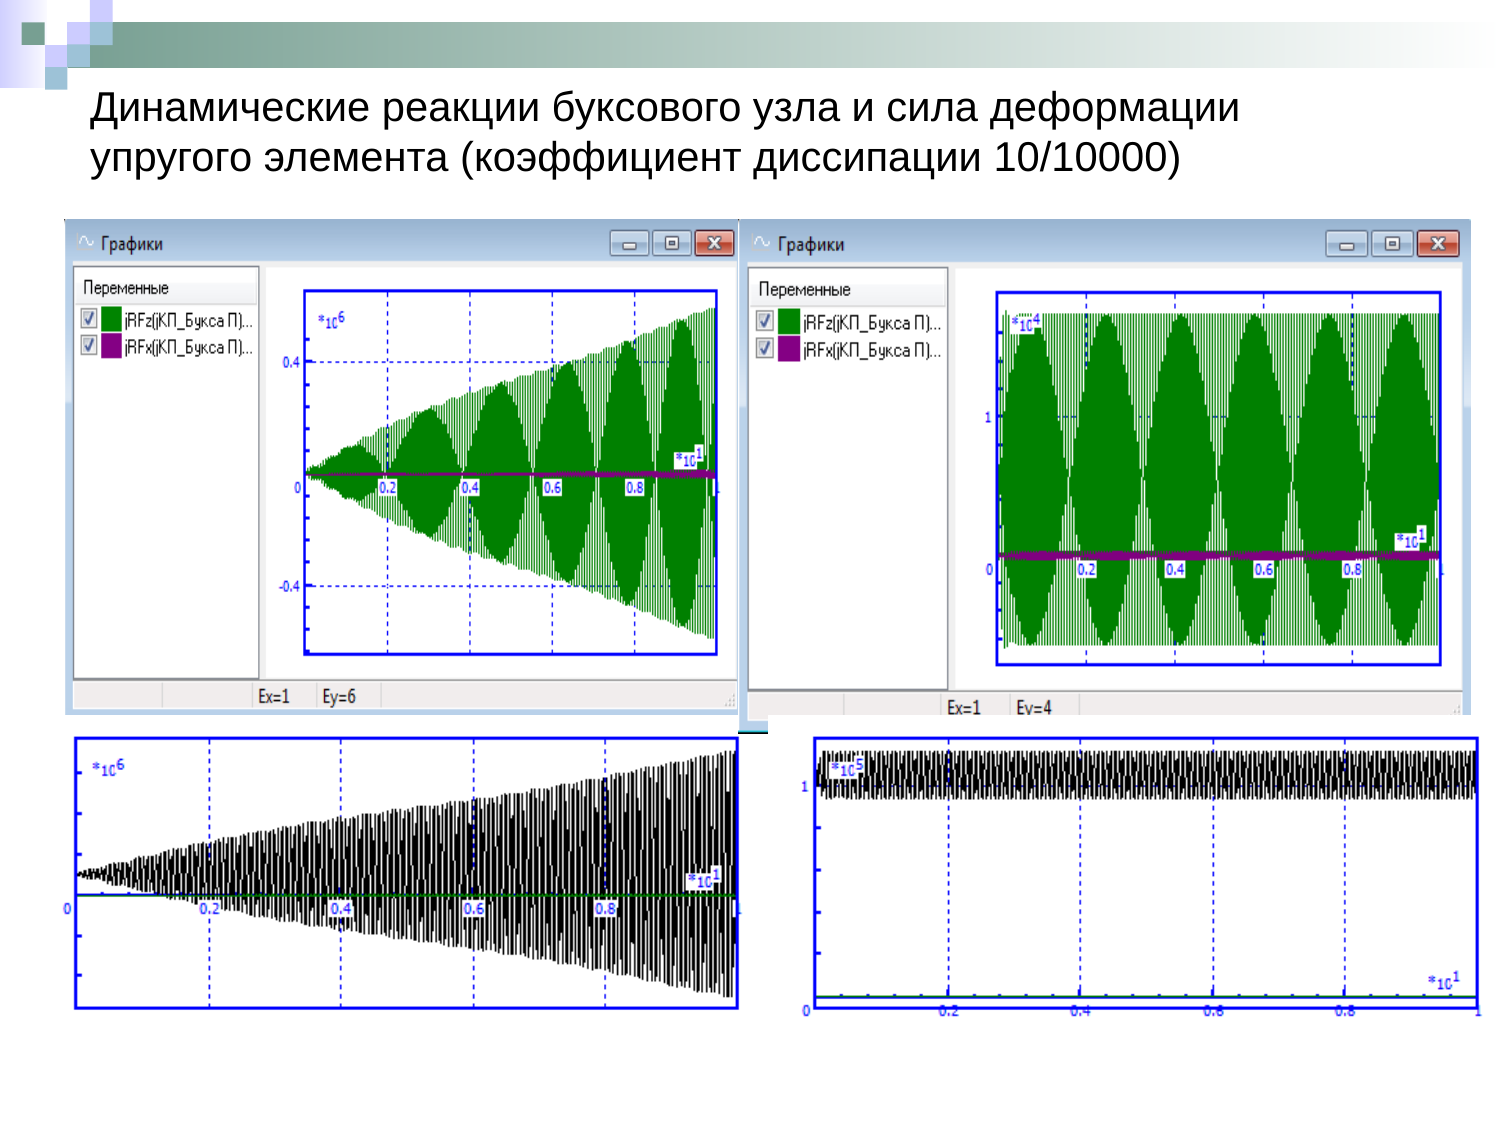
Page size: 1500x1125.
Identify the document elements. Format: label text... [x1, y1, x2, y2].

picture [29, 219, 1500, 1032]
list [64, 219, 736, 714]
title Динамические реакции буксового узла и сила деформации упругого элемента (коэффициент диссипации 10/10000) [74, 74, 1426, 185]
